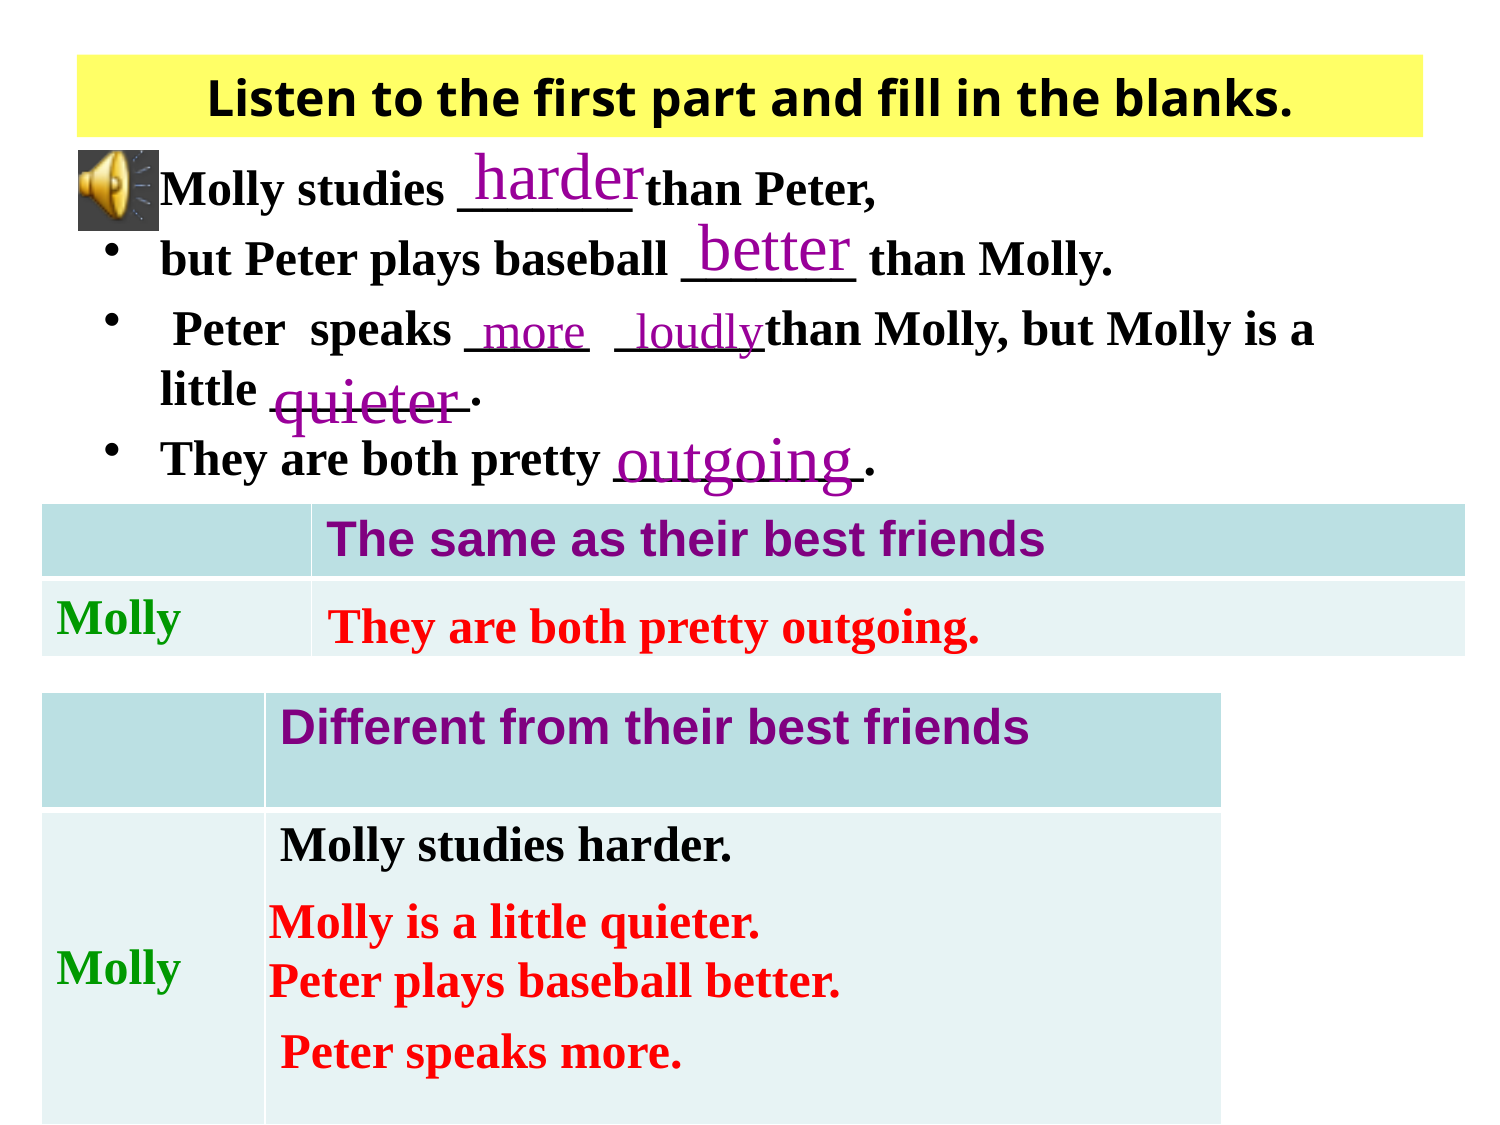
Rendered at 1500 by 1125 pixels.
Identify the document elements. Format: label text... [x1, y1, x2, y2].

text_box better [667, 196, 1211, 291]
table_header The same as their best friends [312, 504, 1465, 576]
text_box outgoing [584, 408, 1128, 502]
text_box more loudly [442, 290, 987, 366]
text_box Peter speaks more. [265, 1011, 1164, 1087]
table_cell Molly [42, 813, 264, 1124]
table_header [42, 693, 264, 807]
text_box Molly is a little quieter. [253, 881, 1069, 940]
table_cell Molly studies harder. [266, 813, 1221, 1124]
text_box harder [442, 125, 987, 221]
text_box quieter [242, 349, 786, 445]
table_header [42, 504, 311, 576]
table_header Different from their best friends [266, 693, 1221, 807]
list Molly studies _______ than Peter, but Peter plays baseball _______ than Molly. Peter speaks _____ ______than Molly, but Molly is a little ________. They are both pretty __________. [88, 657, 1439, 821]
text_box [206, 373, 584, 479]
table_cell [312, 581, 1465, 656]
picture [76, 148, 160, 232]
table_cell Molly [42, 581, 311, 656]
text_box Peter plays baseball better. [253, 940, 1152, 1016]
title Listen to the first part and fill in the blanks. [76, 54, 1424, 138]
list Molly studies _______ than Peter, but Peter plays baseball _______ than Molly. Peter speaks _____ ______than Molly, but Molly is a little ________. They are both pretty __________. [88, 78, 1439, 502]
text_box They are both pretty outgoing. [312, 586, 1365, 661]
